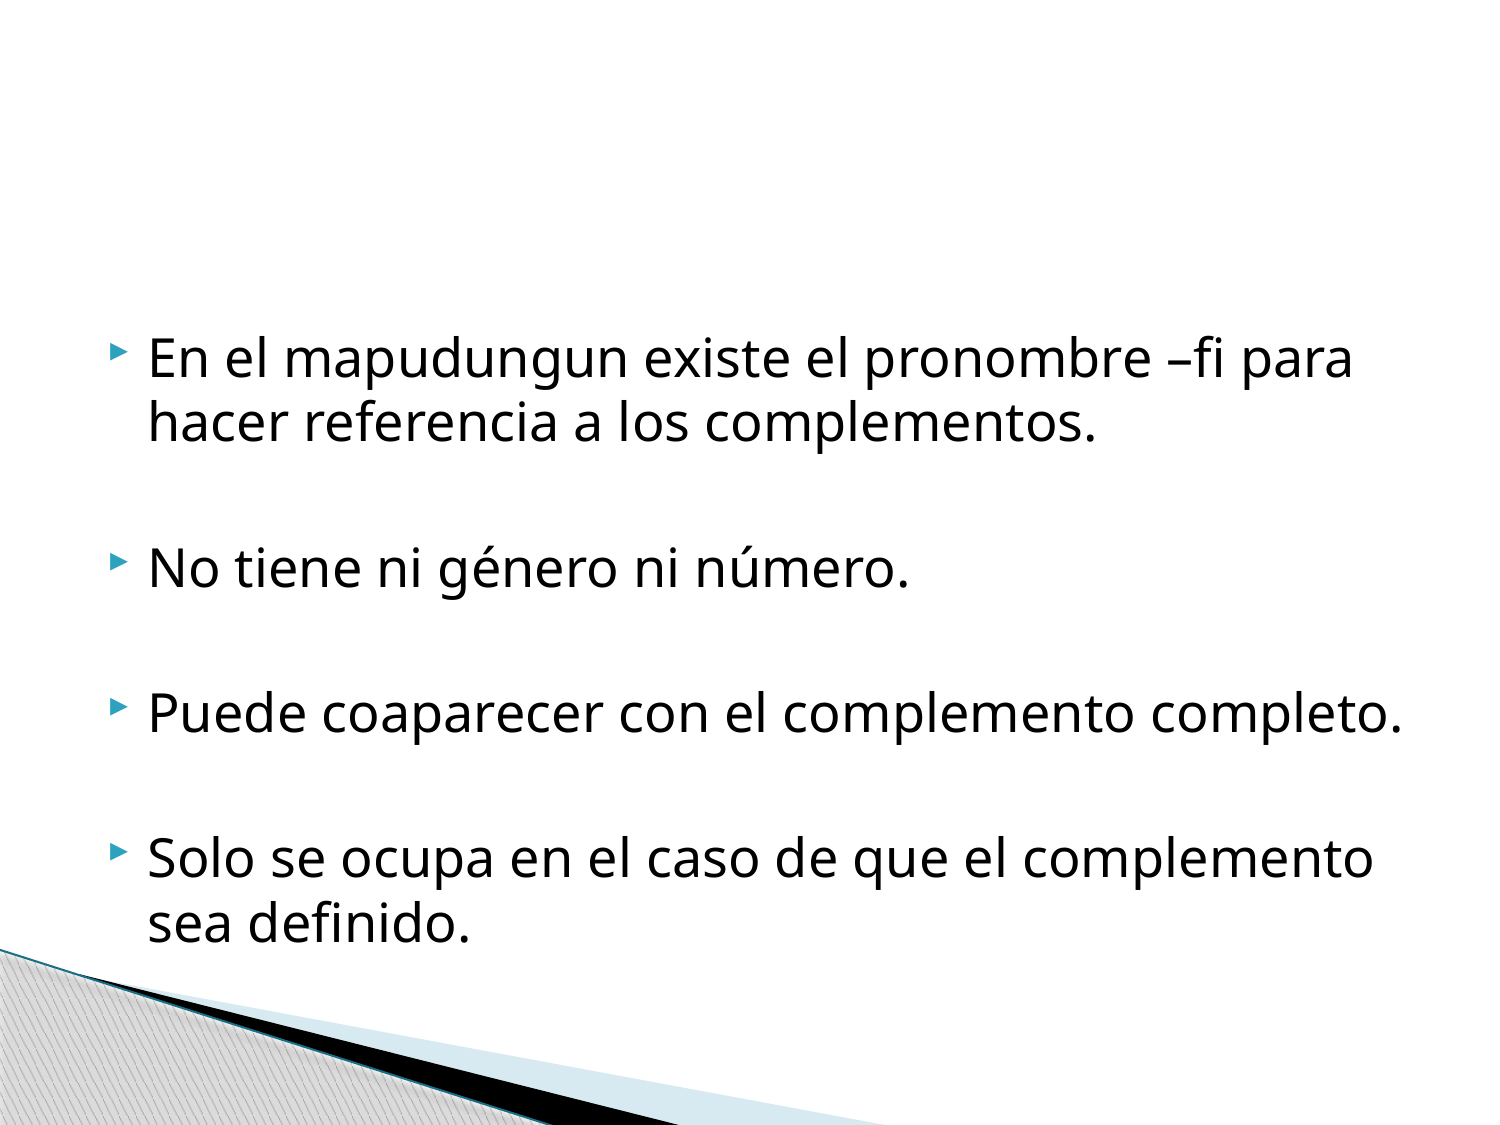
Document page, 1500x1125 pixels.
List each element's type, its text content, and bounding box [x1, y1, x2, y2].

list En el mapudungun existe el pronombre –fi para hacer referencia a los complementos. No tiene ni género ni número. Puede coaparecer con el complemento completo. Solo se ocupa en el caso de que el complemento sea definido. [75, 243, 1425, 986]
